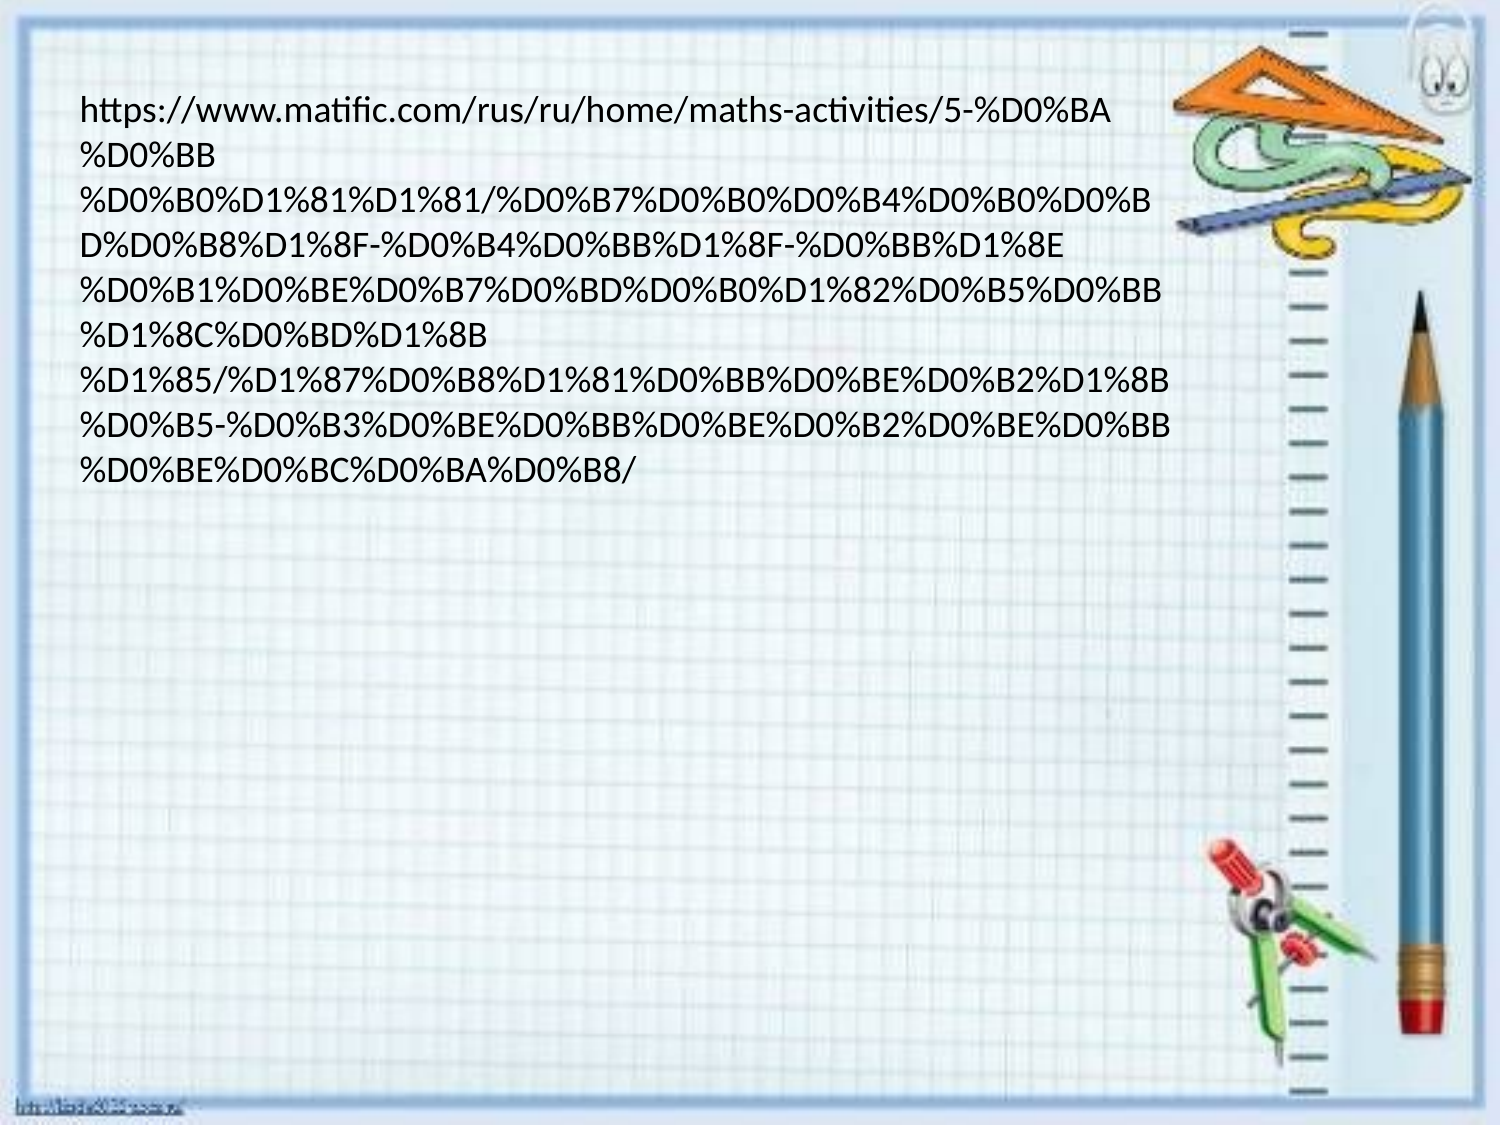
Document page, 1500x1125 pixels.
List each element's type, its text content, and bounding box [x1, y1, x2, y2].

text_box https://www.matific.com/rus/ru/home/maths-activities/5-%D0%BA%D0%BB%D0%B0%D1%81%D1%81/%D0%B7%D0%B0%D0%B4%D0%B0%D0%BD%D0%B8%D1%8F-%D0%B4%D0%BB%D1%8F-%D0%BB%D1%8E%D0%B1%D0%BE%D0%B7%D0%BD%D0%B0%D1%82%D0%B5%D0%BB%D1%8C%D0%BD%D1%8B%D1%85/%D1%87%D0%B8%D1%81%D0%BB%D0%BE%D0%B2%D1%8B%D0%B5-%D0%B3%D0%BE%D0%BB%D0%BE%D0%B2%D0%BE%D0%BB%D0%BE%D0%BC%D0%BA%D0%B8/ [64, 78, 1187, 498]
picture [0, 0, 1500, 1125]
